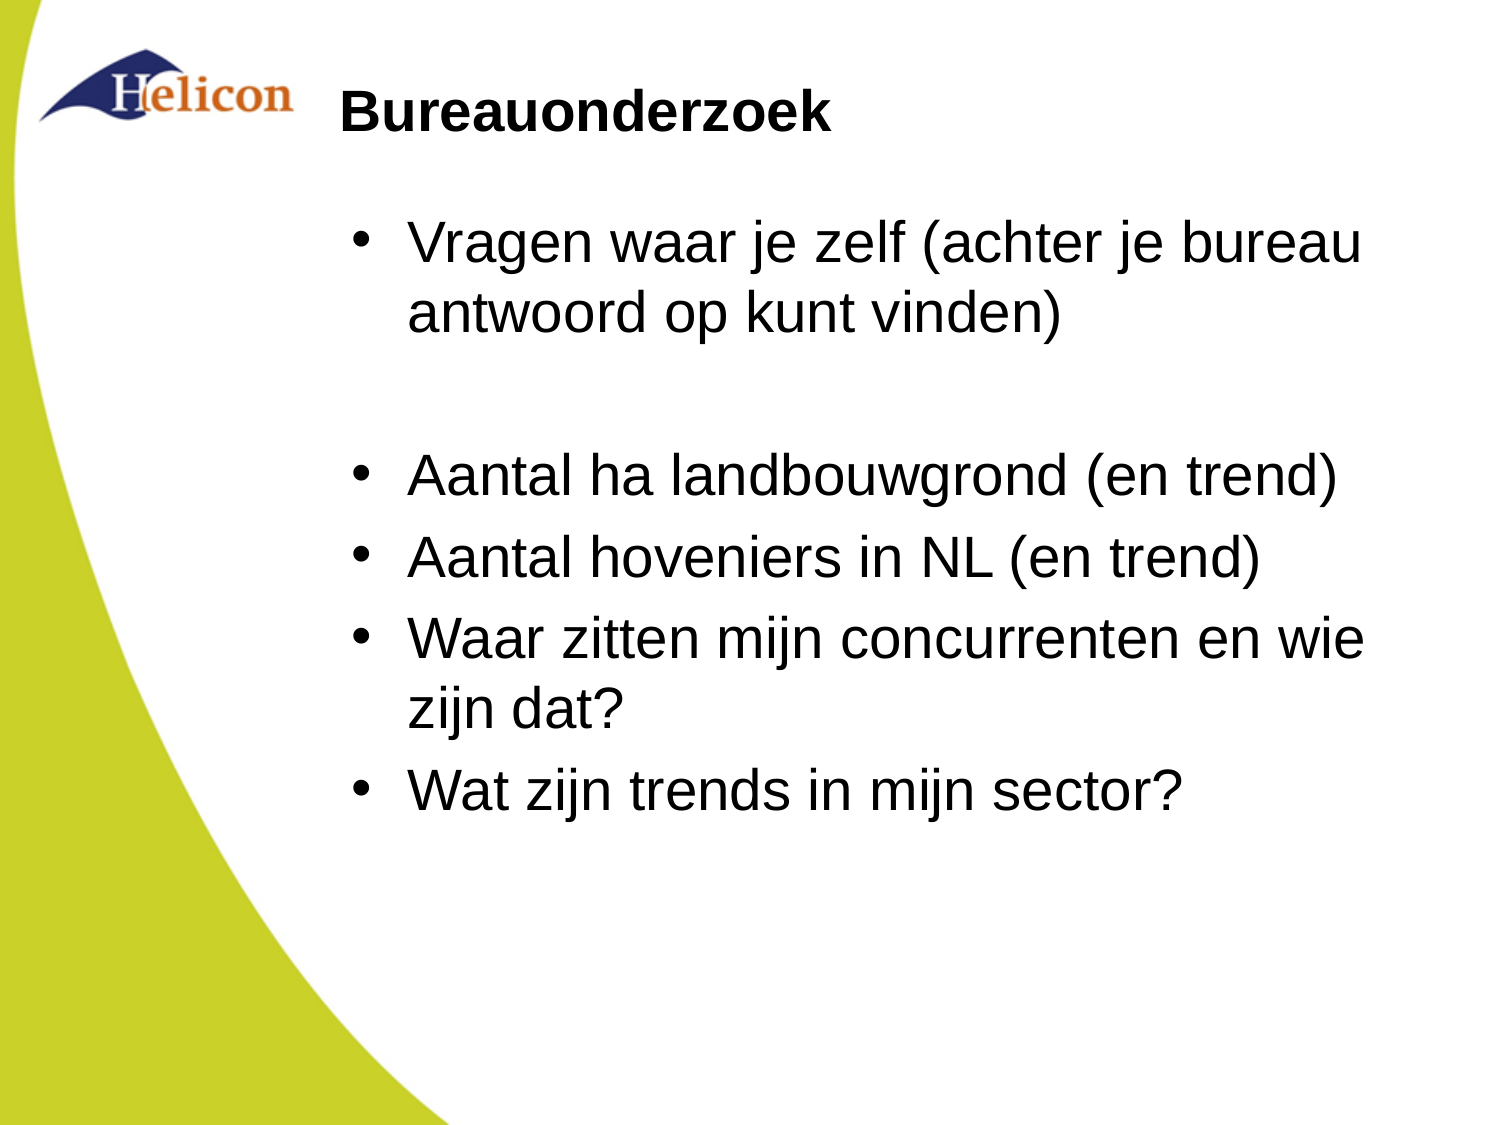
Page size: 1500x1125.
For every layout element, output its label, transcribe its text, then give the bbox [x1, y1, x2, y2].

list Vragen waar je zelf (achter je bureau antwoord op kunt vinden) Aantal ha landbouwgrond (en trend) Aantal hoveniers in NL (en trend) Waar zitten mijn concurrenten en wie zijn dat? Wat zijn trends in mijn sector? [336, 196, 1425, 1005]
title Bureauonderzoek [324, 54, 1415, 161]
picture [0, 0, 1500, 1125]
